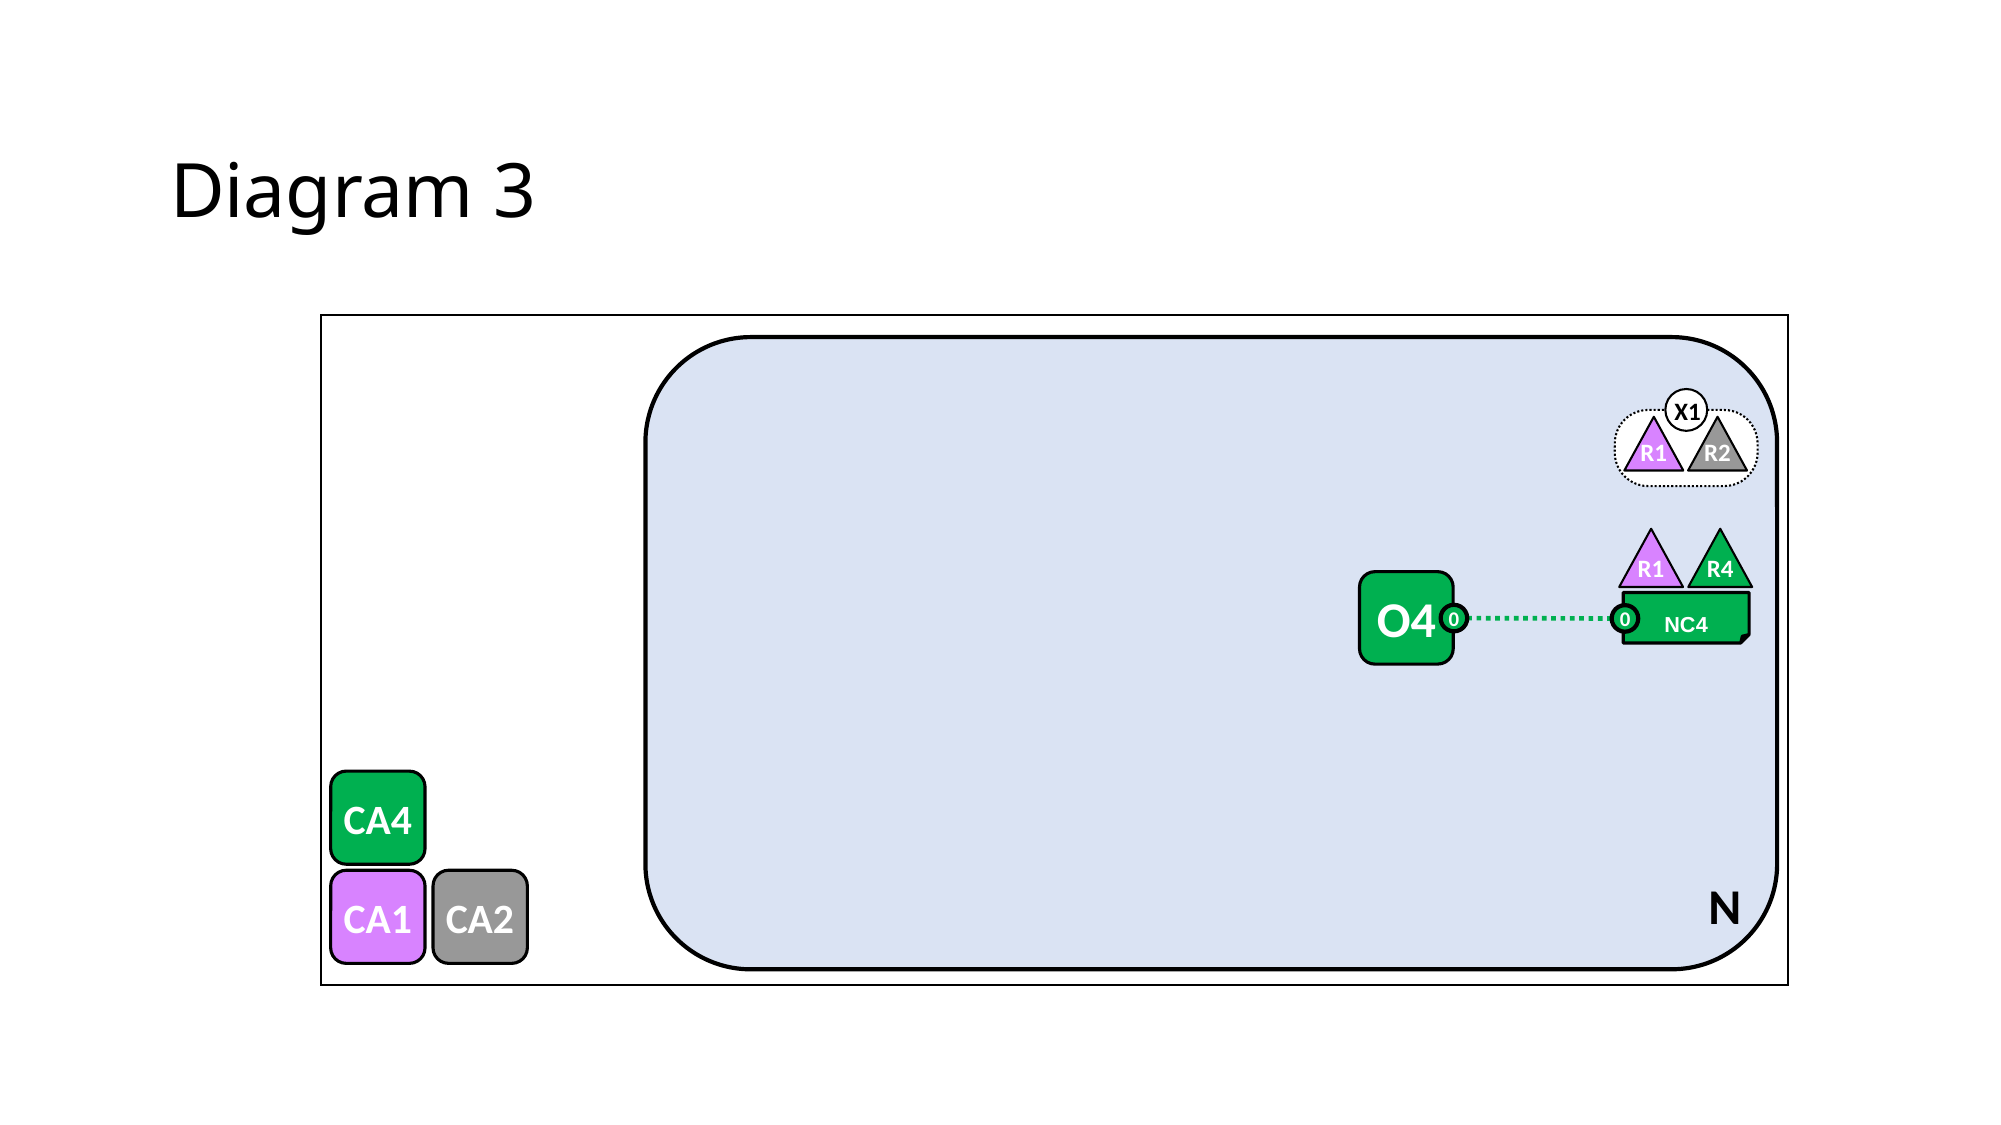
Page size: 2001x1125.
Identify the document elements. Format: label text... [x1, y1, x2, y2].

text_box R4 [1686, 526, 1755, 590]
text_box 0 [1439, 604, 1468, 633]
text_box 0 [1610, 604, 1640, 633]
text_box R1 [1617, 526, 1685, 590]
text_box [330, 770, 528, 964]
text_box NC4 [1623, 592, 1750, 643]
text_box [320, 315, 1788, 986]
text_box O4 [1357, 569, 1456, 667]
text_box Diagram 3 [162, 84, 1888, 303]
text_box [1614, 388, 1758, 487]
